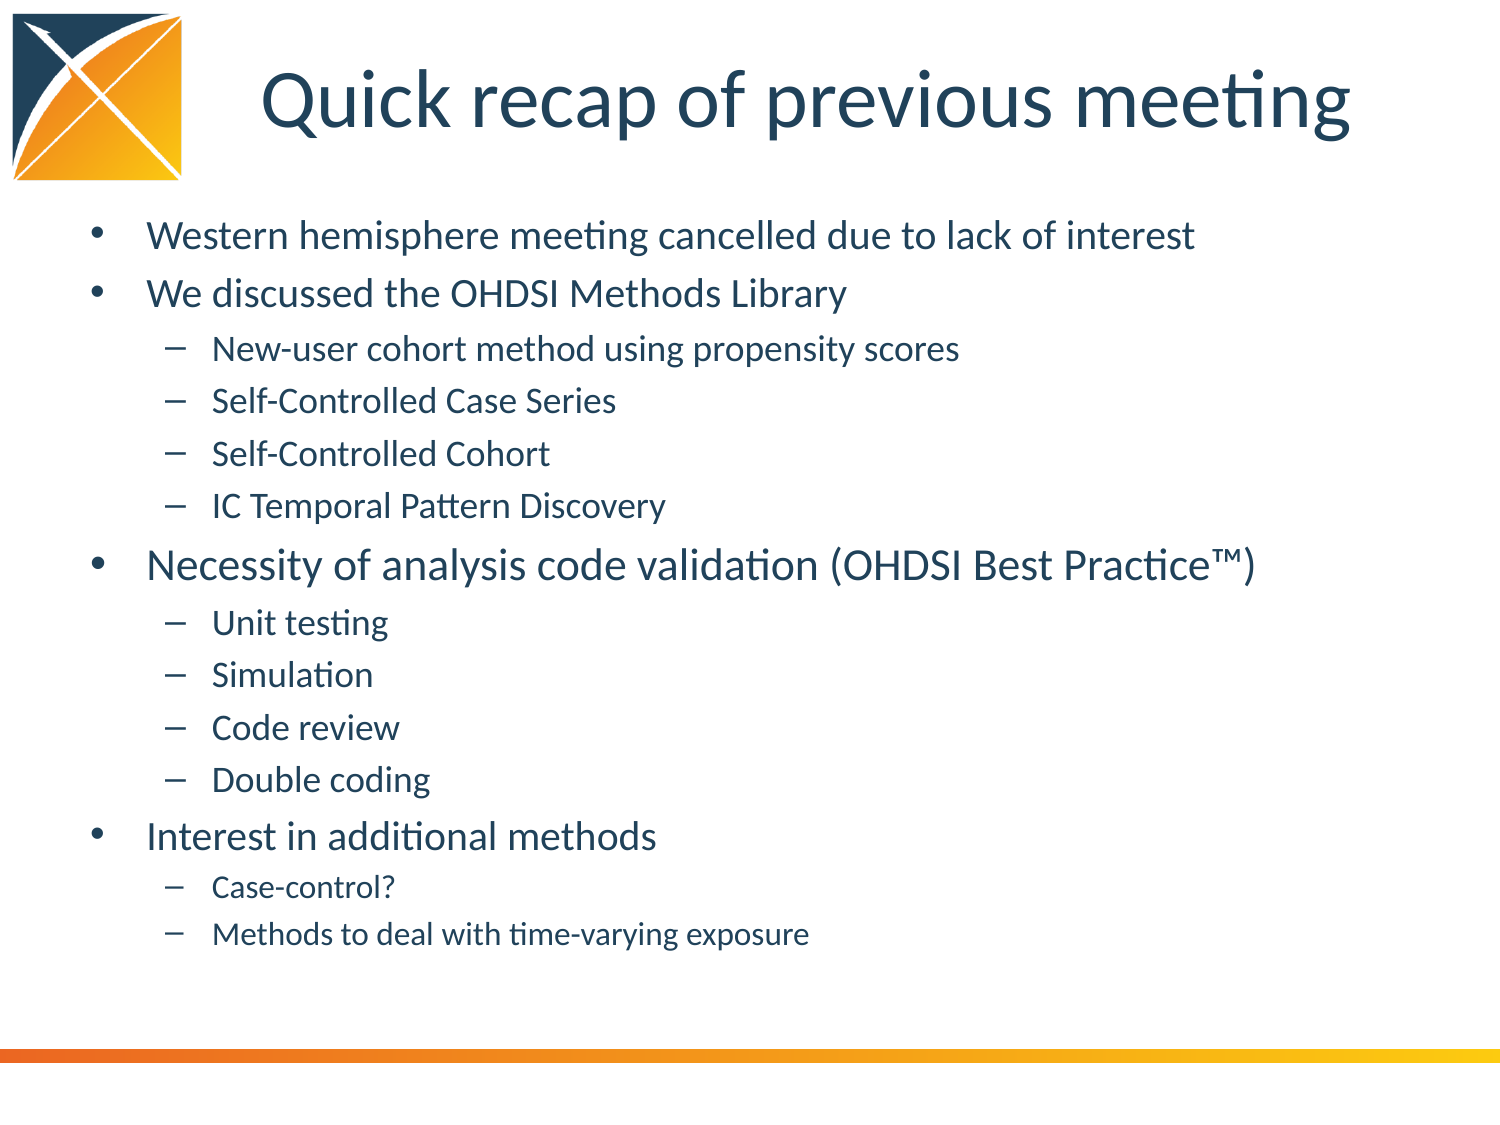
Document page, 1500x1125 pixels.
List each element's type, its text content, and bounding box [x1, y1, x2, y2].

picture [0, 0, 206, 200]
list Western hemisphere meeting cancelled due to lack of interest We discussed the OHDSI Methods Library New-user cohort method using propensity scores Self-Controlled Case Series Self-Controlled Cohort IC Temporal Pattern Discovery Necessity of analysis code validation (OHDSI Best Practice™) Unit testing Simulation Code review Double coding Interest in additional methods Case-control? Methods to deal with time-varying exposure [75, 200, 1425, 1005]
title Quick recap of previous meeting [187, 24, 1425, 163]
